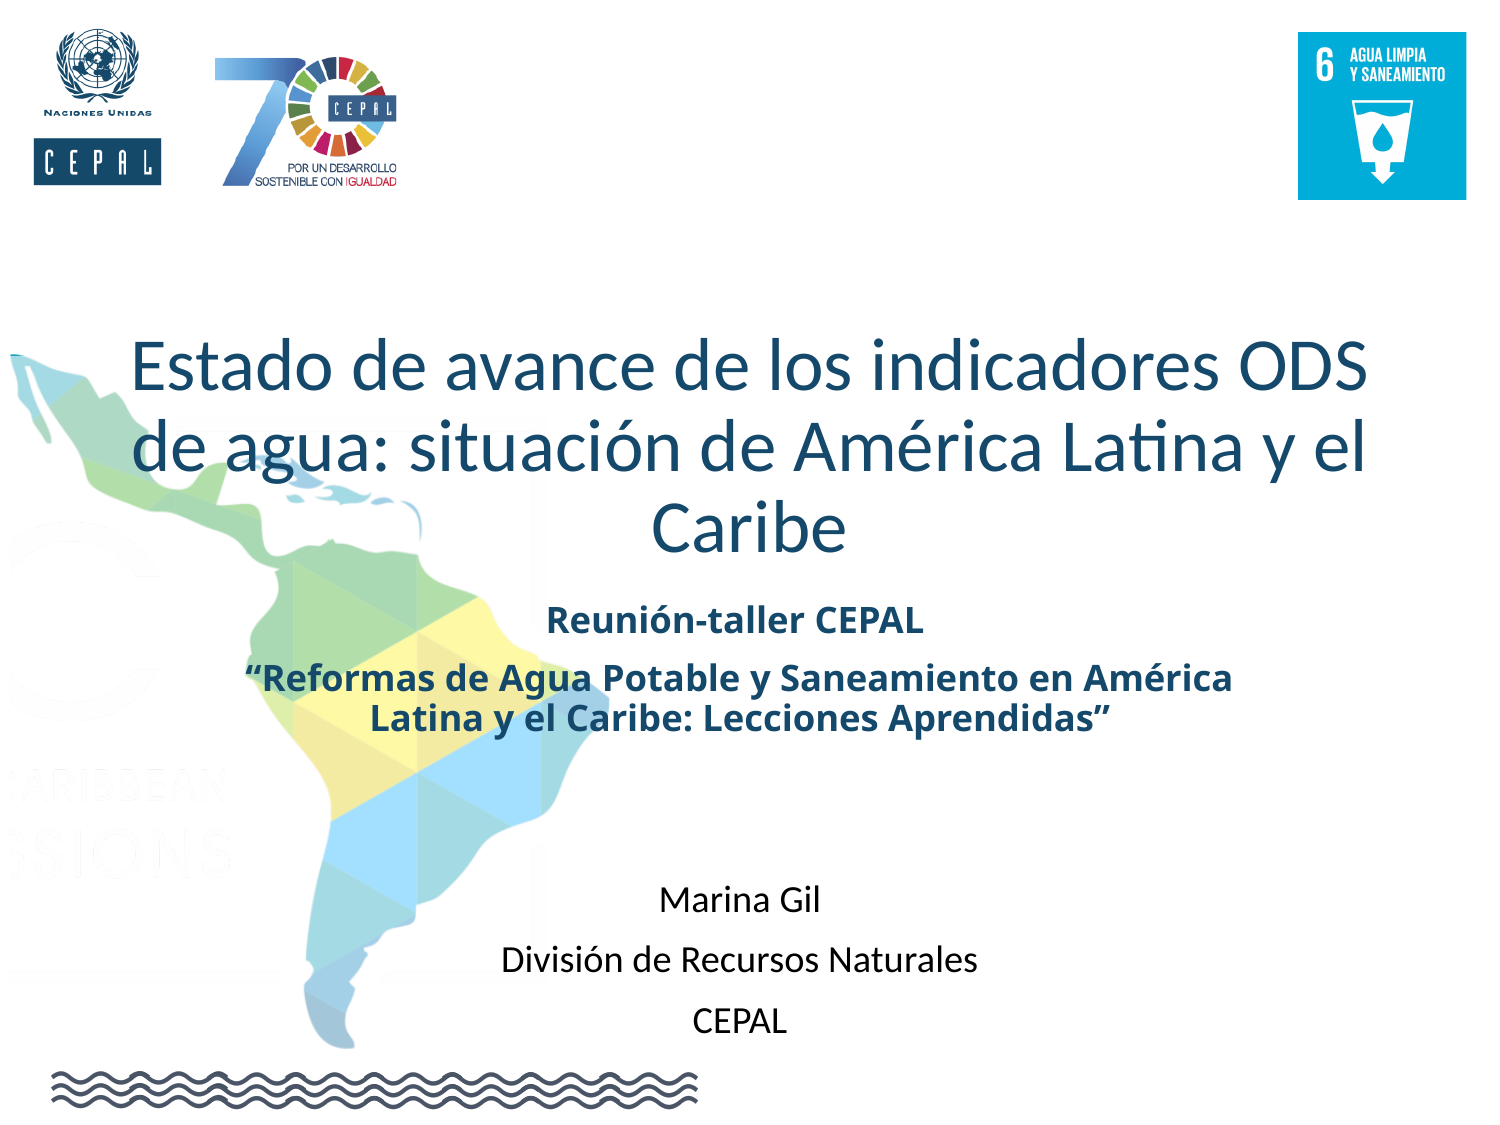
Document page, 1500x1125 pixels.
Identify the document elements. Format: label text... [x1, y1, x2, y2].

picture [1376, 48, 1382, 61]
picture [1379, 68, 1391, 81]
subtitle Reunión-taller CEPAL “Reformas de Agua Potable y Saneamiento en América Latina y el Caribe: Lecciones Aprendidas” Marina Gil División de Recursos Naturales CEPAL [177, 594, 1303, 1050]
picture [1398, 48, 1411, 61]
picture [1394, 68, 1400, 81]
picture [1439, 68, 1444, 79]
picture [1412, 48, 1425, 61]
picture [1403, 68, 1429, 81]
picture [1432, 68, 1436, 81]
picture [33, 17, 397, 200]
picture [1351, 48, 1373, 61]
picture [1352, 69, 1356, 80]
picture [1371, 68, 1376, 80]
picture [1354, 107, 1411, 183]
picture [1317, 48, 1333, 81]
picture [1353, 101, 1413, 107]
title Estado de avance de los indicadores ODS de agua: situación de América Latina y el Caribe [112, 184, 1388, 577]
